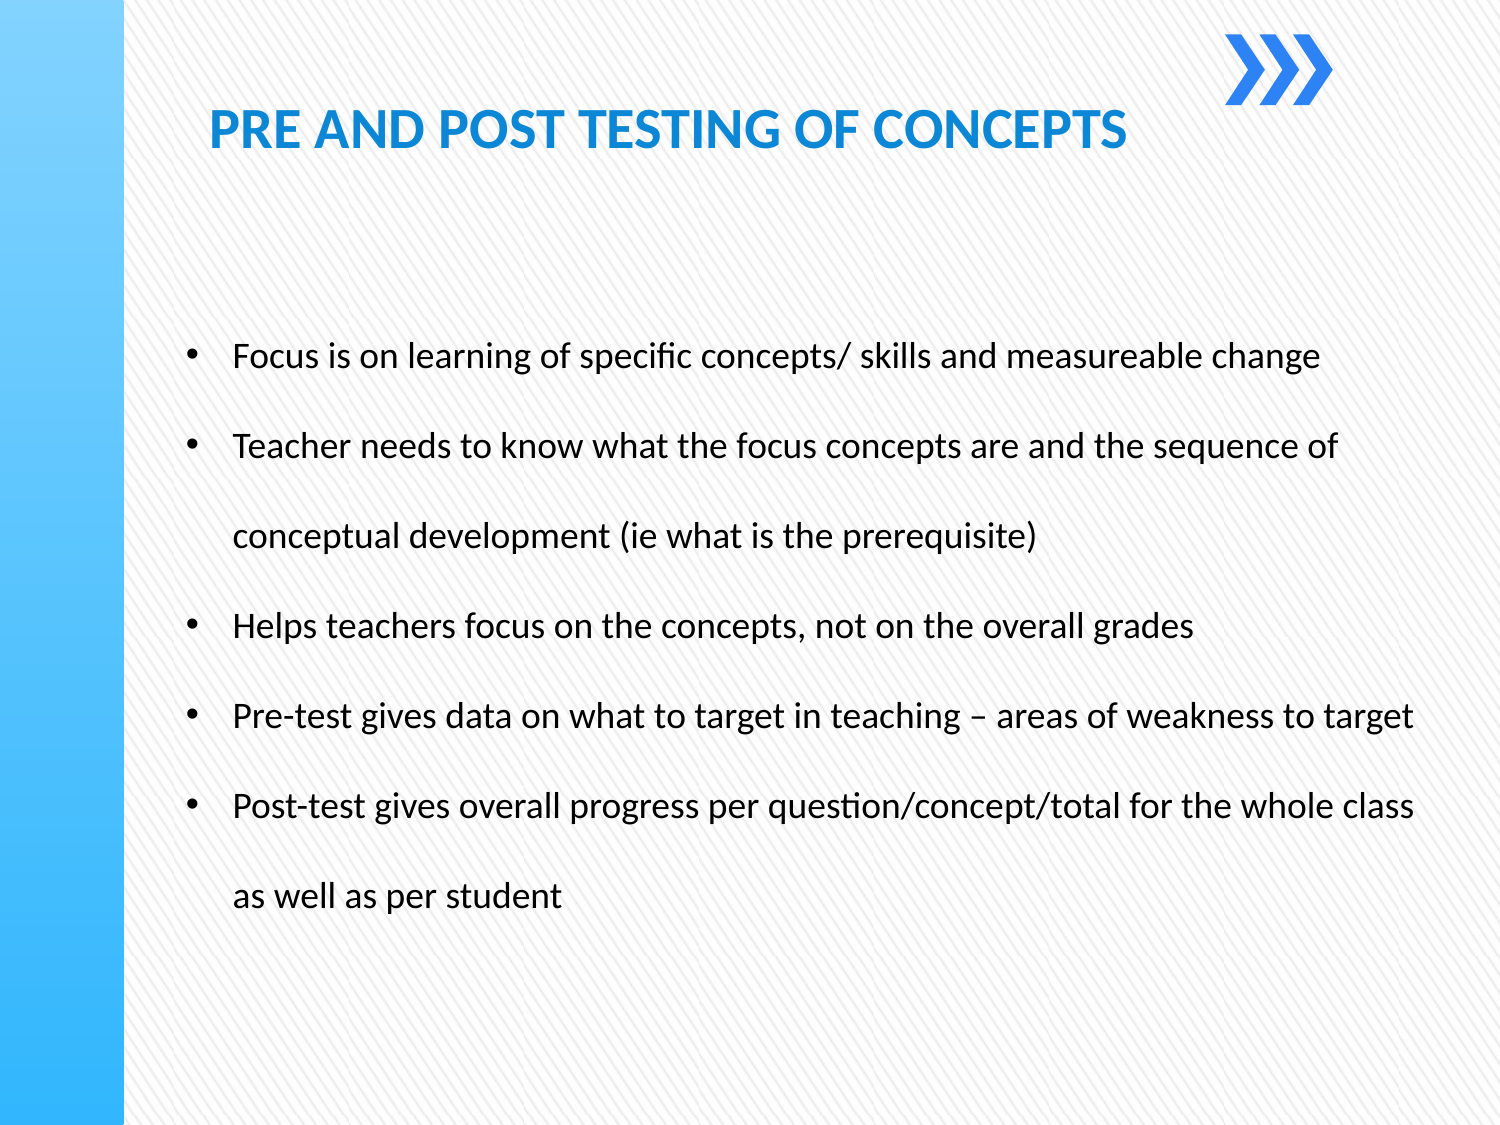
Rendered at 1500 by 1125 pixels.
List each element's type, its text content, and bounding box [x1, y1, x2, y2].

text_box Focus is on learning of specific concepts/ skills and measureable change Teacher needs to know what the focus concepts are and the sequence of conceptual development (ie what is the prerequisite) Helps teachers focus on the concepts, not on the overall grades Pre-test gives data on what to target in teaching – areas of weakness to target Post-test gives overall progress per question/concept/total for the whole class as well as per student [171, 278, 1459, 924]
text_box PRE AND POST TESTING OF CONCEPTS [194, 83, 1152, 169]
